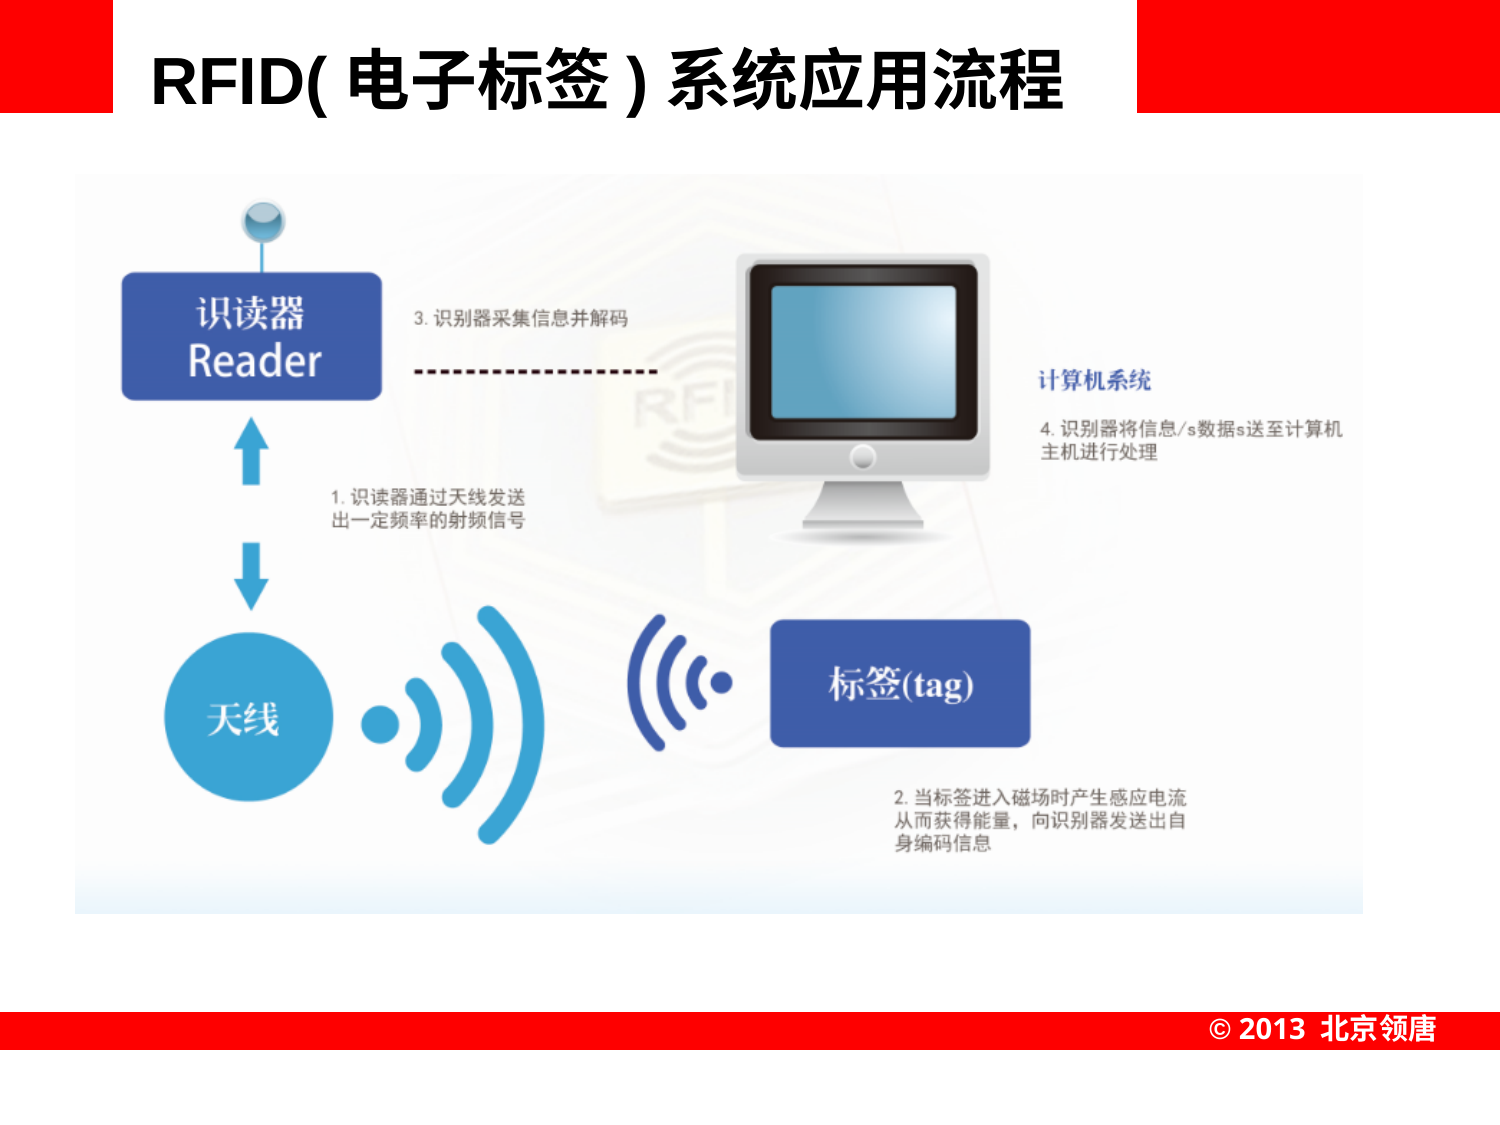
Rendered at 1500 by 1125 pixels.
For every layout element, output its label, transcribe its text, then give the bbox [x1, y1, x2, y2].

picture [0, 0, 113, 113]
picture [0, 1012, 1500, 1050]
picture [1137, 0, 1500, 113]
picture [74, 174, 1363, 915]
title RFID(电子标签)系统应用流程 [149, 37, 1113, 173]
